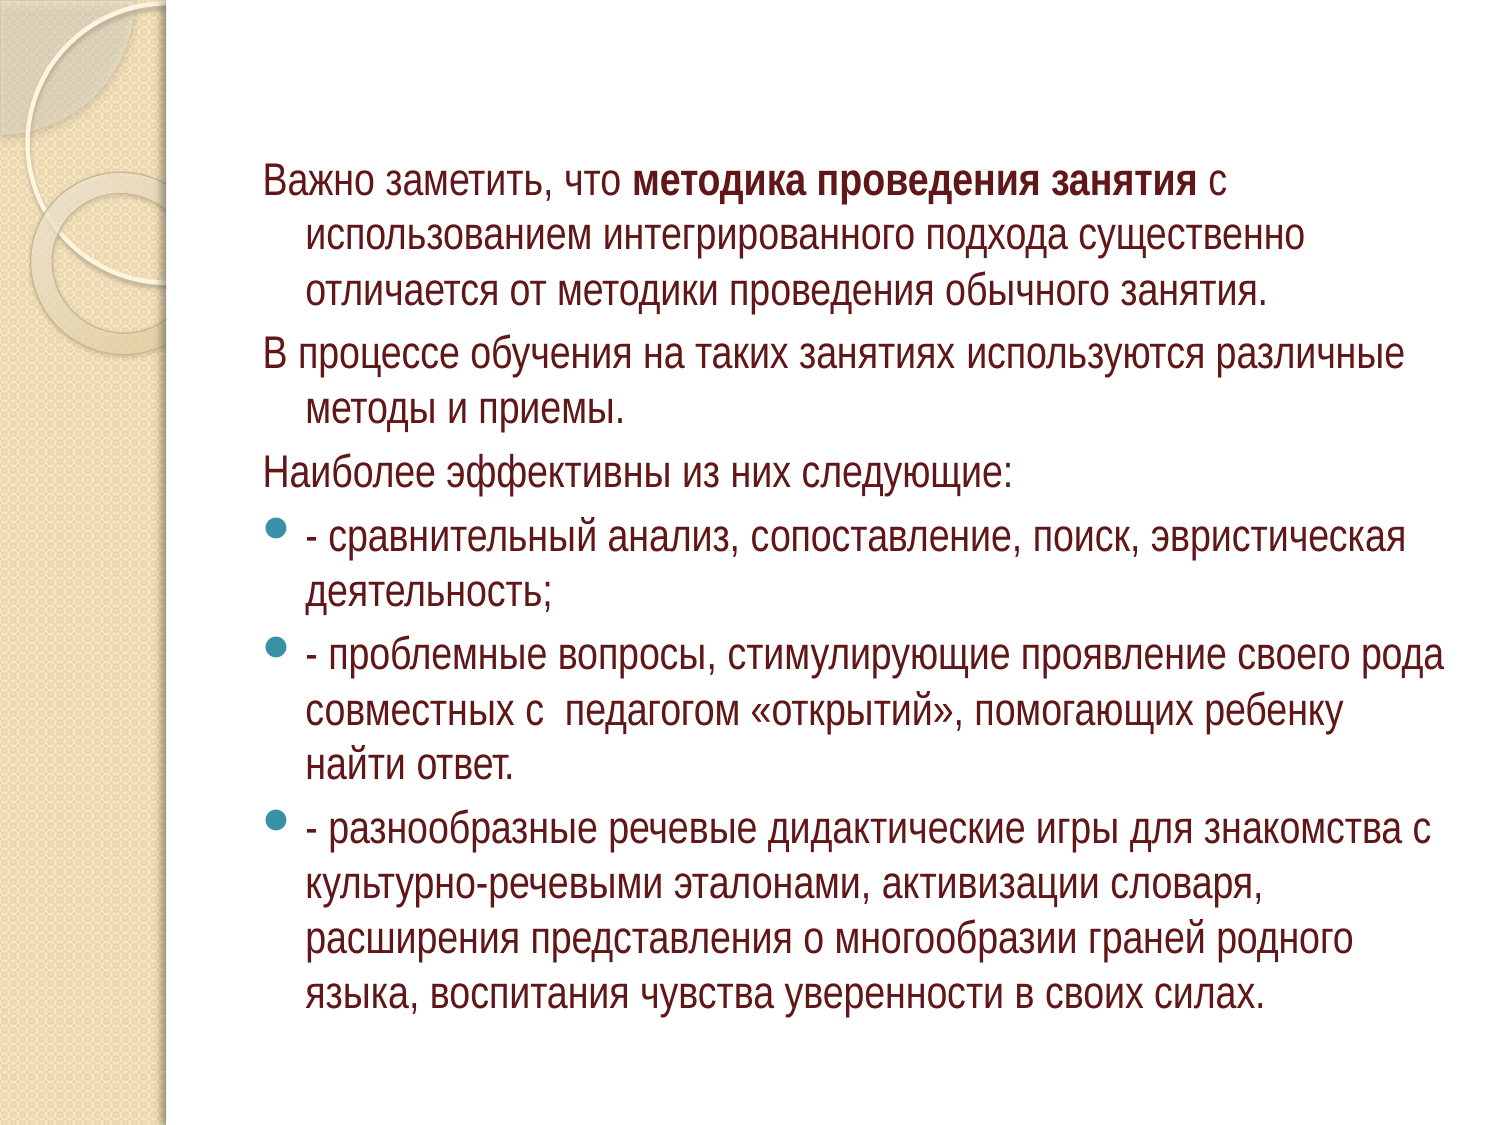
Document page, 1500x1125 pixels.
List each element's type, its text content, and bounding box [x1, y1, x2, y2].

list Важно заметить, что методика проведения занятия с использованием интегрированного подхода существенно отличается от методики проведения обычного занятия. В процессе обучения на таких занятиях используются различные методы и приемы. Наиболее эффективны из них следующие: - сравнительный анализ, сопоставление, поиск, эвристическая деятельность; - проблемные вопросы, стимулирующие проявление своего рода совместных с педагогом «открытий», помогающих ребенку найти ответ. - разнообразные речевые дидактические игры для знакомства с культурно-речевыми эталонами, активизации словаря, расширения представления о многообразии граней родного языка, воспитания чувства уверенности в своих силах. [235, 77, 1466, 1026]
